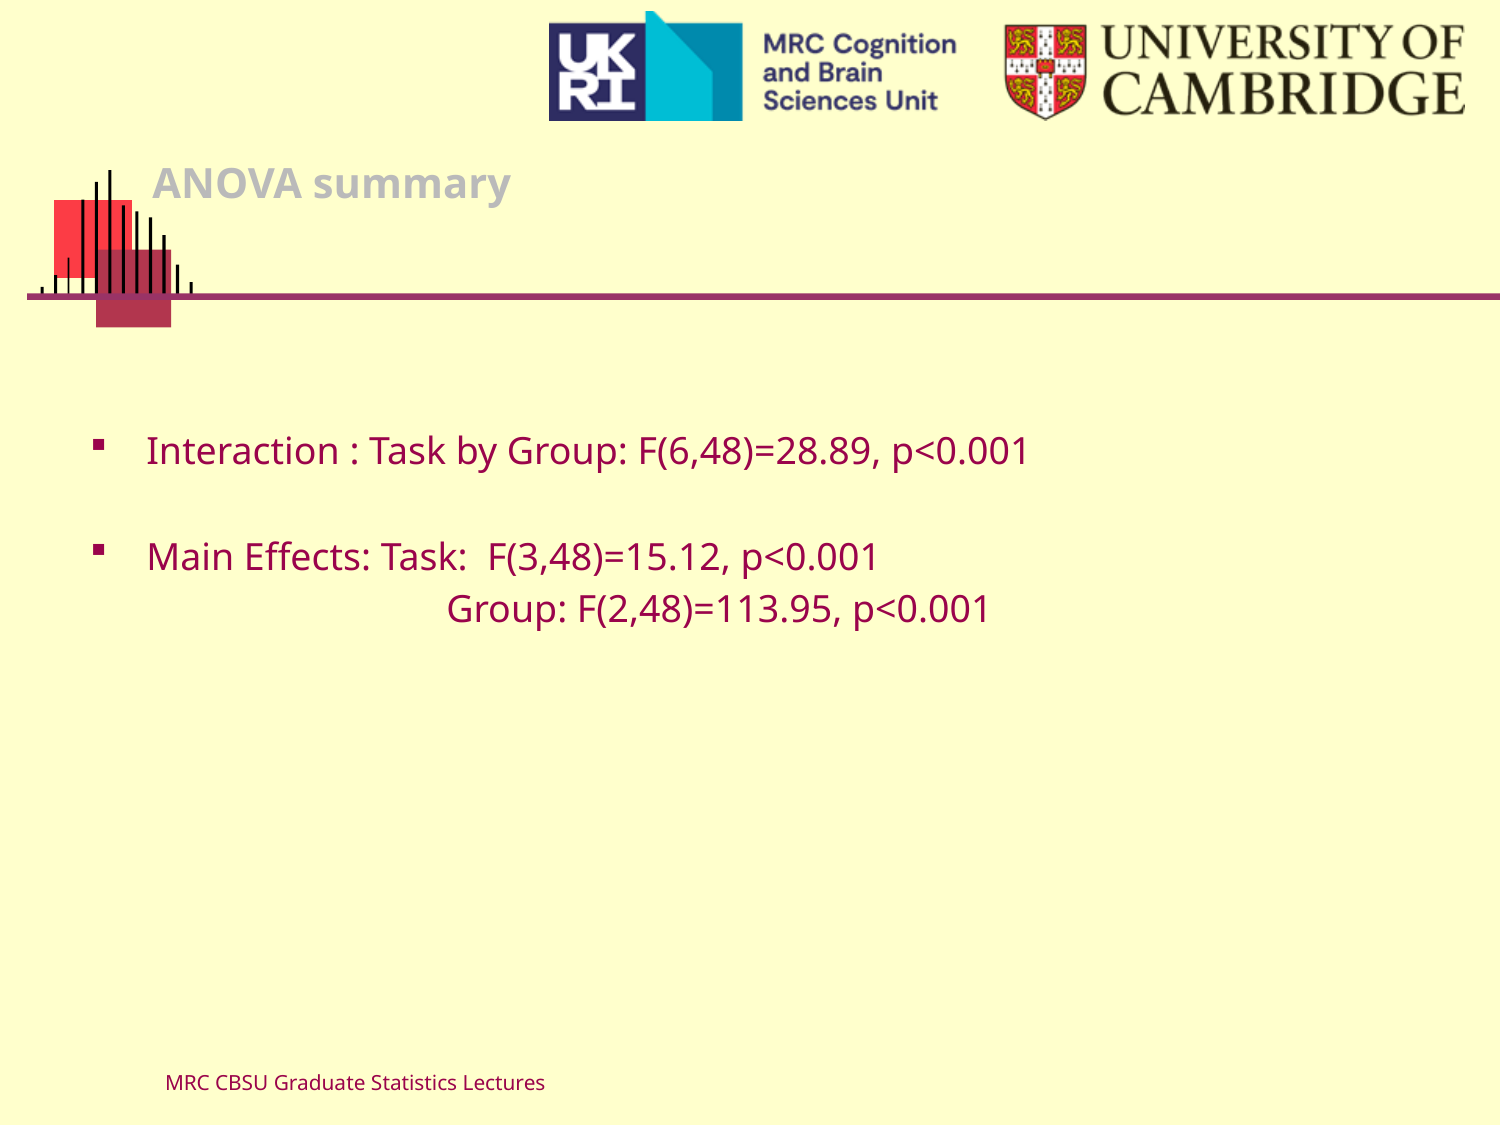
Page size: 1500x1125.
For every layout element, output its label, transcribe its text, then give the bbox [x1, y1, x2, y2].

picture [549, 11, 1465, 121]
list Interaction : Task by Group: F(6,48)=28.89, p<0.001 Main Effects: Task: F(3,48)=15.12, p<0.001 Group: F(2,48)=113.95, p<0.001 [75, 262, 1425, 1038]
footer MRC CBSU Graduate Statistics Lectures [149, 1062, 988, 1101]
title ANOVA summary [137, 137, 988, 233]
